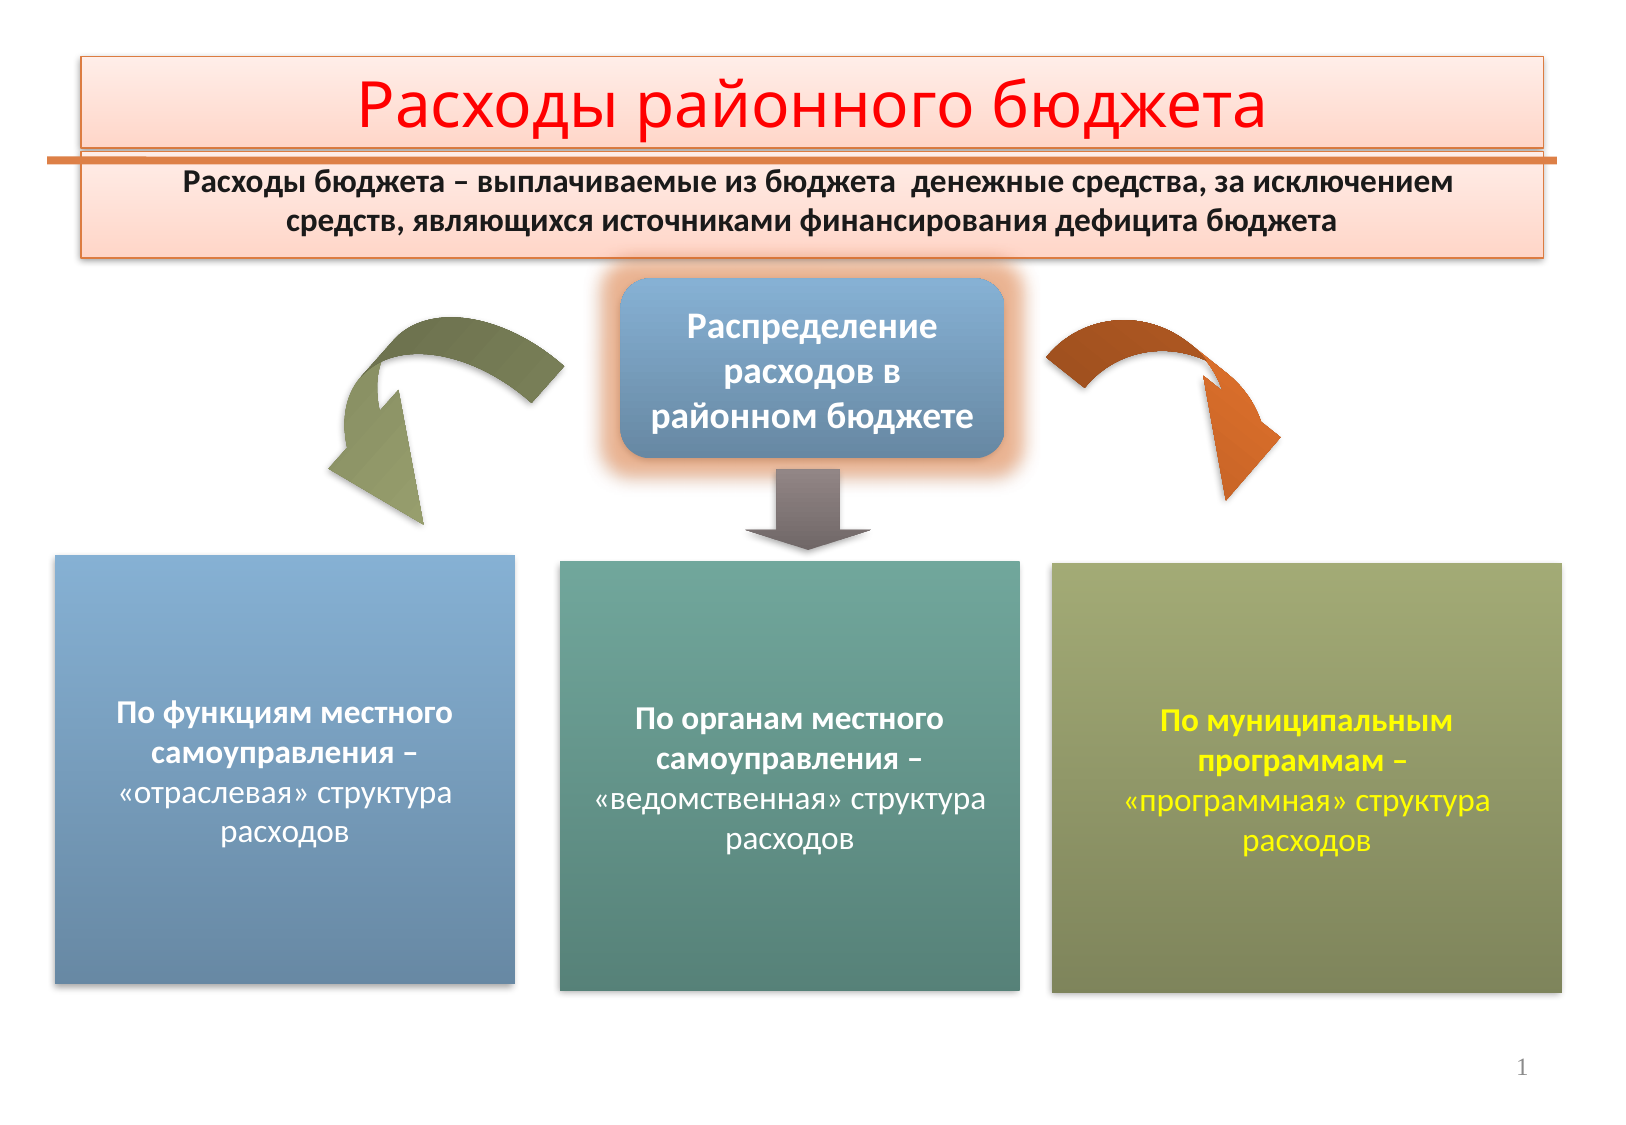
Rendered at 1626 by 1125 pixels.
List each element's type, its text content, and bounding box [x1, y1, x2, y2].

text_box [1164, 1024, 1544, 1100]
text_box По муниципальным программам – «программная» структура расходов [1052, 563, 1562, 993]
text_box [745, 469, 872, 550]
text_box По функциям местного самоуправления – «отраслевая» структура расходов [55, 555, 515, 984]
list Расходы бюджета – выплачиваемые из бюджета денежные средства, за исключением средств, являющихся источниками финансирования дефицита бюджета [80, 151, 1544, 160]
text_box Распределение расходов в районном бюджете [620, 278, 1005, 459]
list Расходы бюджета – выплачиваемые из бюджета денежные средства, за исключением средств, являющихся источниками финансирования дефицита бюджета [80, 161, 1544, 259]
text_box [328, 317, 565, 525]
text_box [1046, 320, 1281, 501]
text_box По органам местного самоуправления – «ведомственная» структура расходов [560, 561, 1020, 991]
title Расходы районного бюджета [80, 56, 1544, 149]
